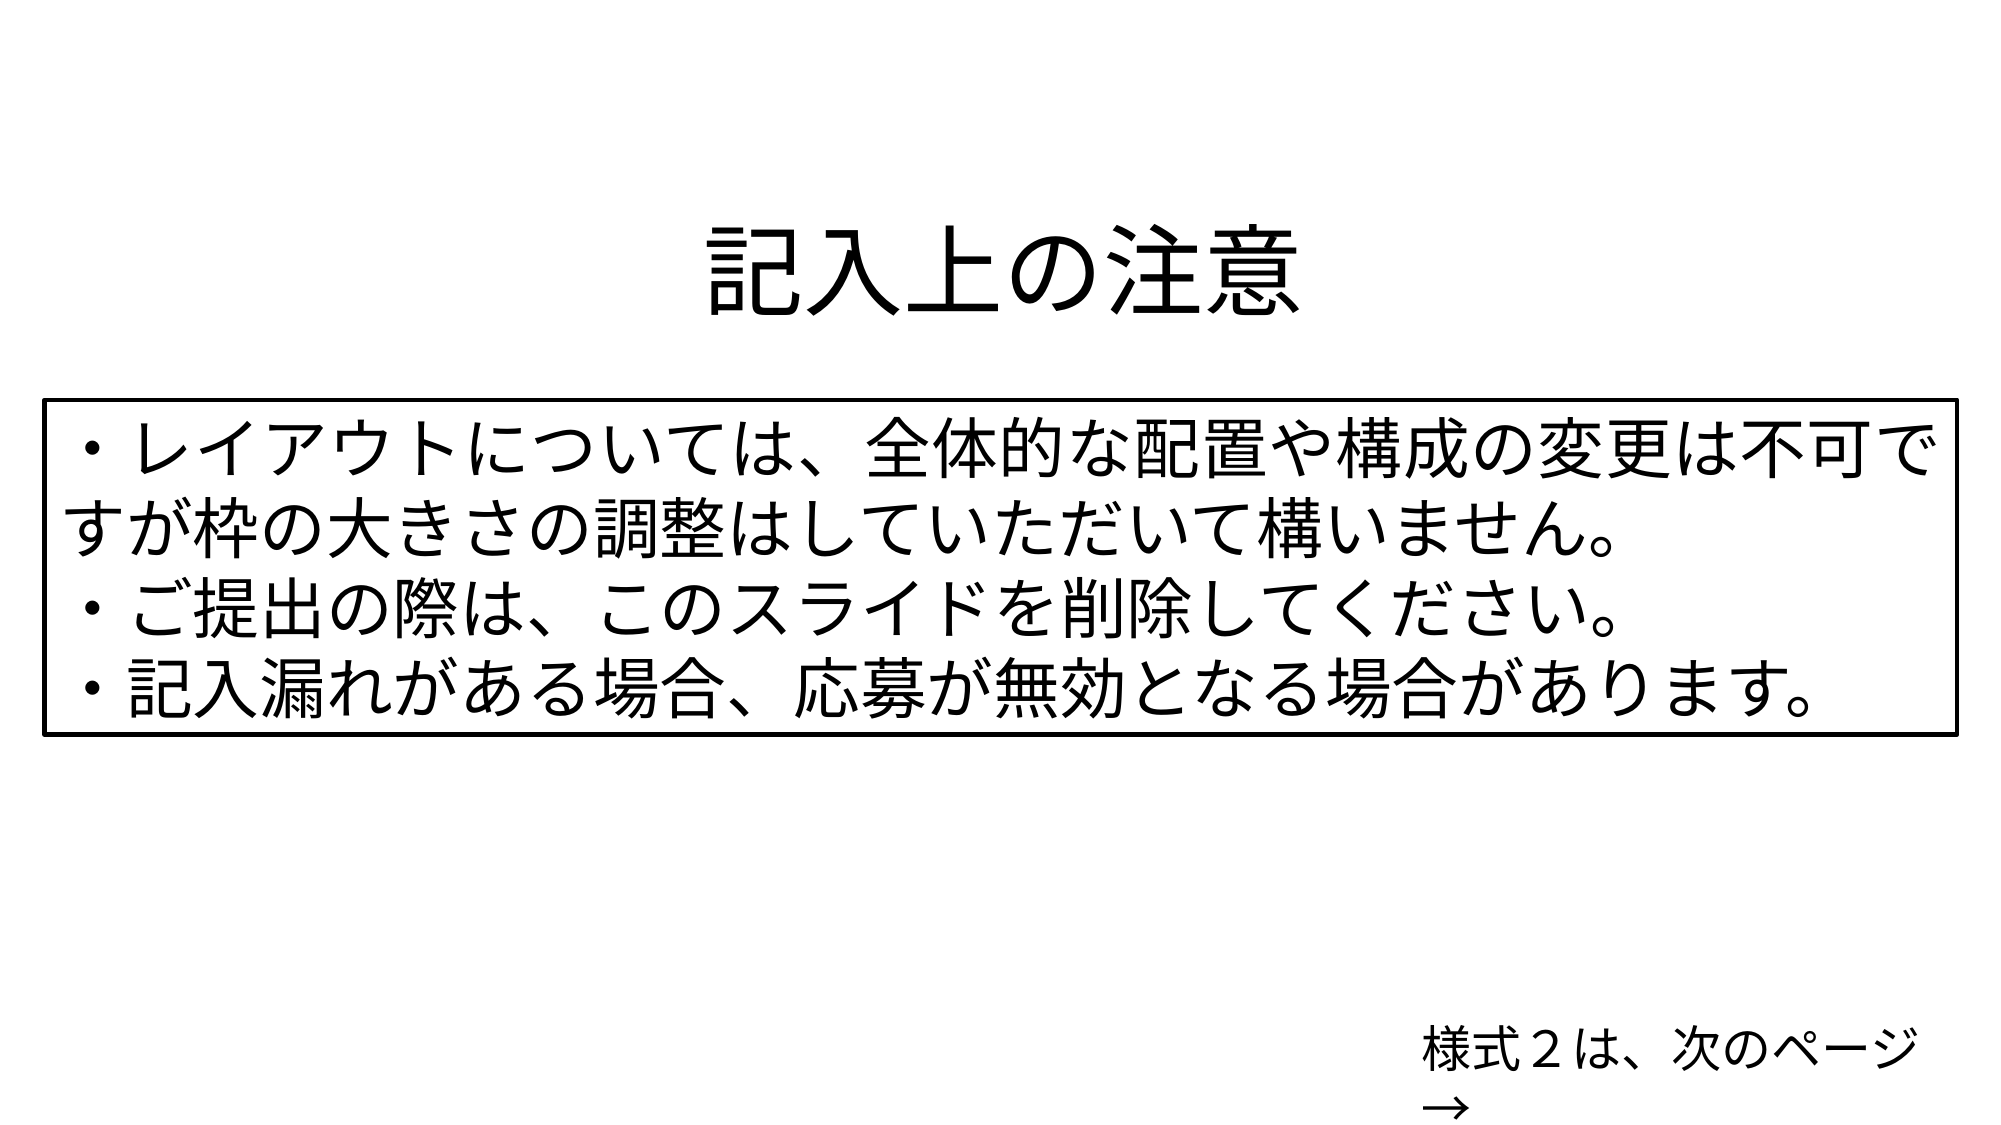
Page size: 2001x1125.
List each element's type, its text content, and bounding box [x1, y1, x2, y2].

text_box 様式２は、次のページ→ [1406, 1010, 1958, 1125]
text_box ・レイアウトについては、全体的な配置や構成の変更は不可ですが枠の大きさの調整はしていただいて構いません。 ・ご提出の際は、このスライドを削除してください。 ・記入漏れがある場合、応募が無効となる場合があります。 [44, 399, 1957, 735]
text_box 記入上の注意 [630, 201, 1376, 337]
